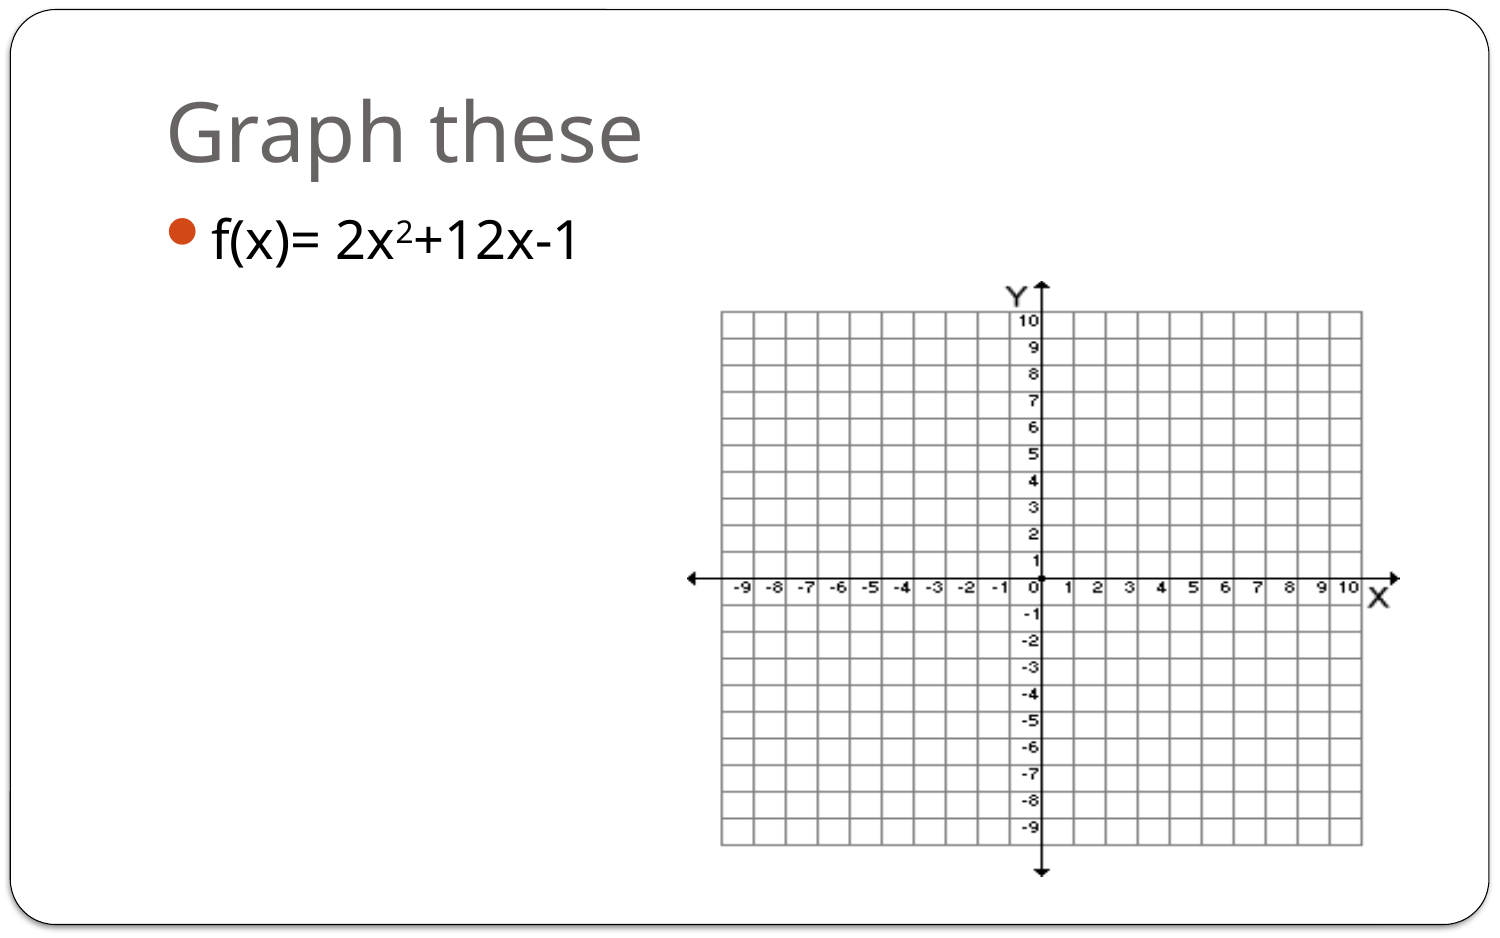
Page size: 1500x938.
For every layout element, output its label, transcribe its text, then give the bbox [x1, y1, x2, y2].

title Graph these [149, 37, 1426, 195]
list f(x)= 2x2+12x-1 [149, 197, 1426, 824]
picture [687, 280, 1400, 877]
